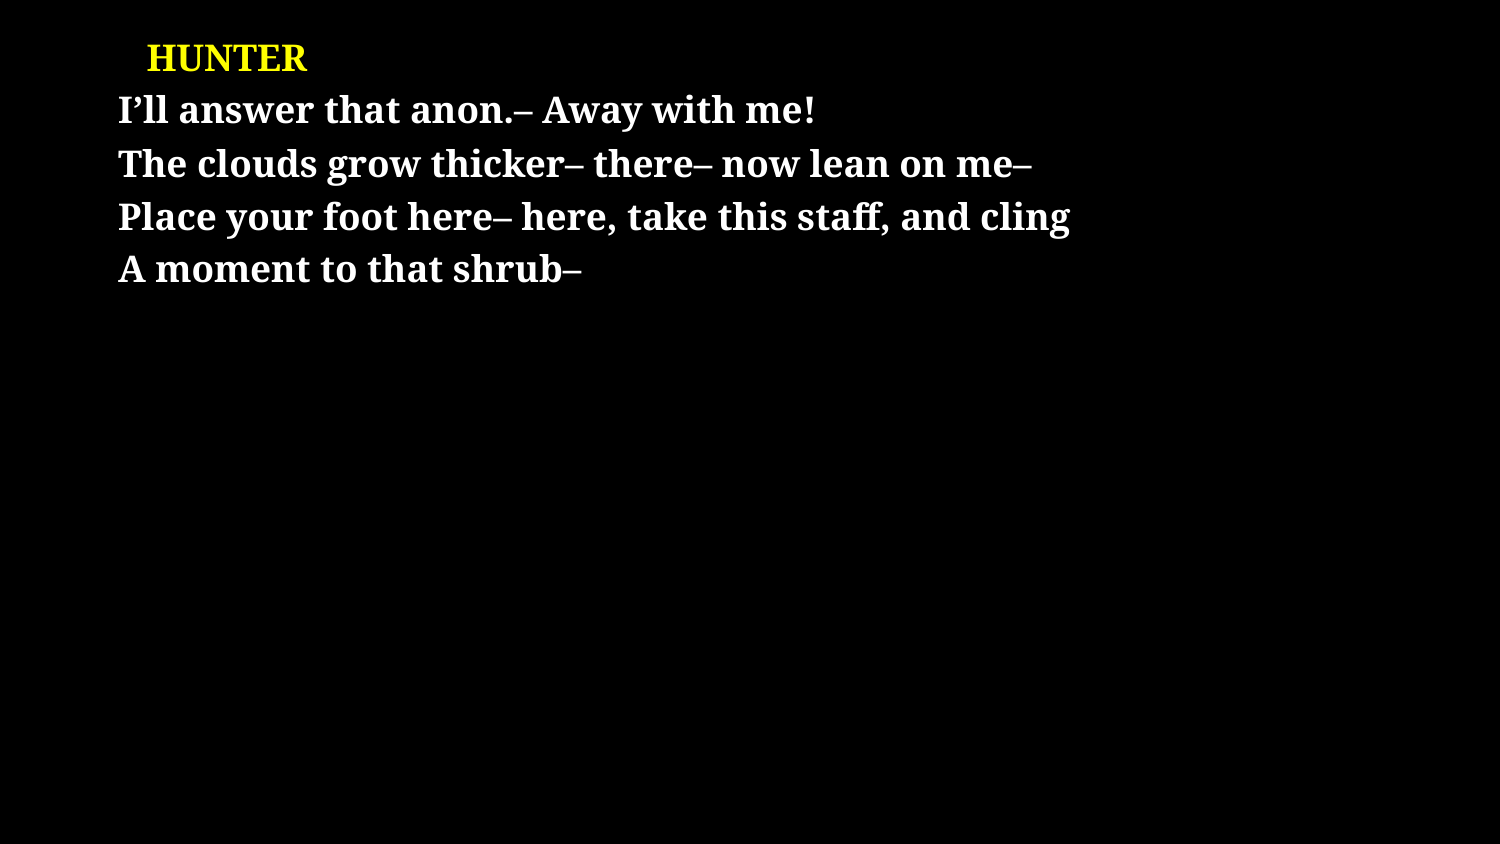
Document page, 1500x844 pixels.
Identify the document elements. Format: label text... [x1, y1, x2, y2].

title HUNTER I’ll answer that anon.– Away with me! The clouds grow thicker– there– now lean on me– Place your foot here– here, take this staff, and cling A moment to that shrub– [103, 17, 1397, 299]
